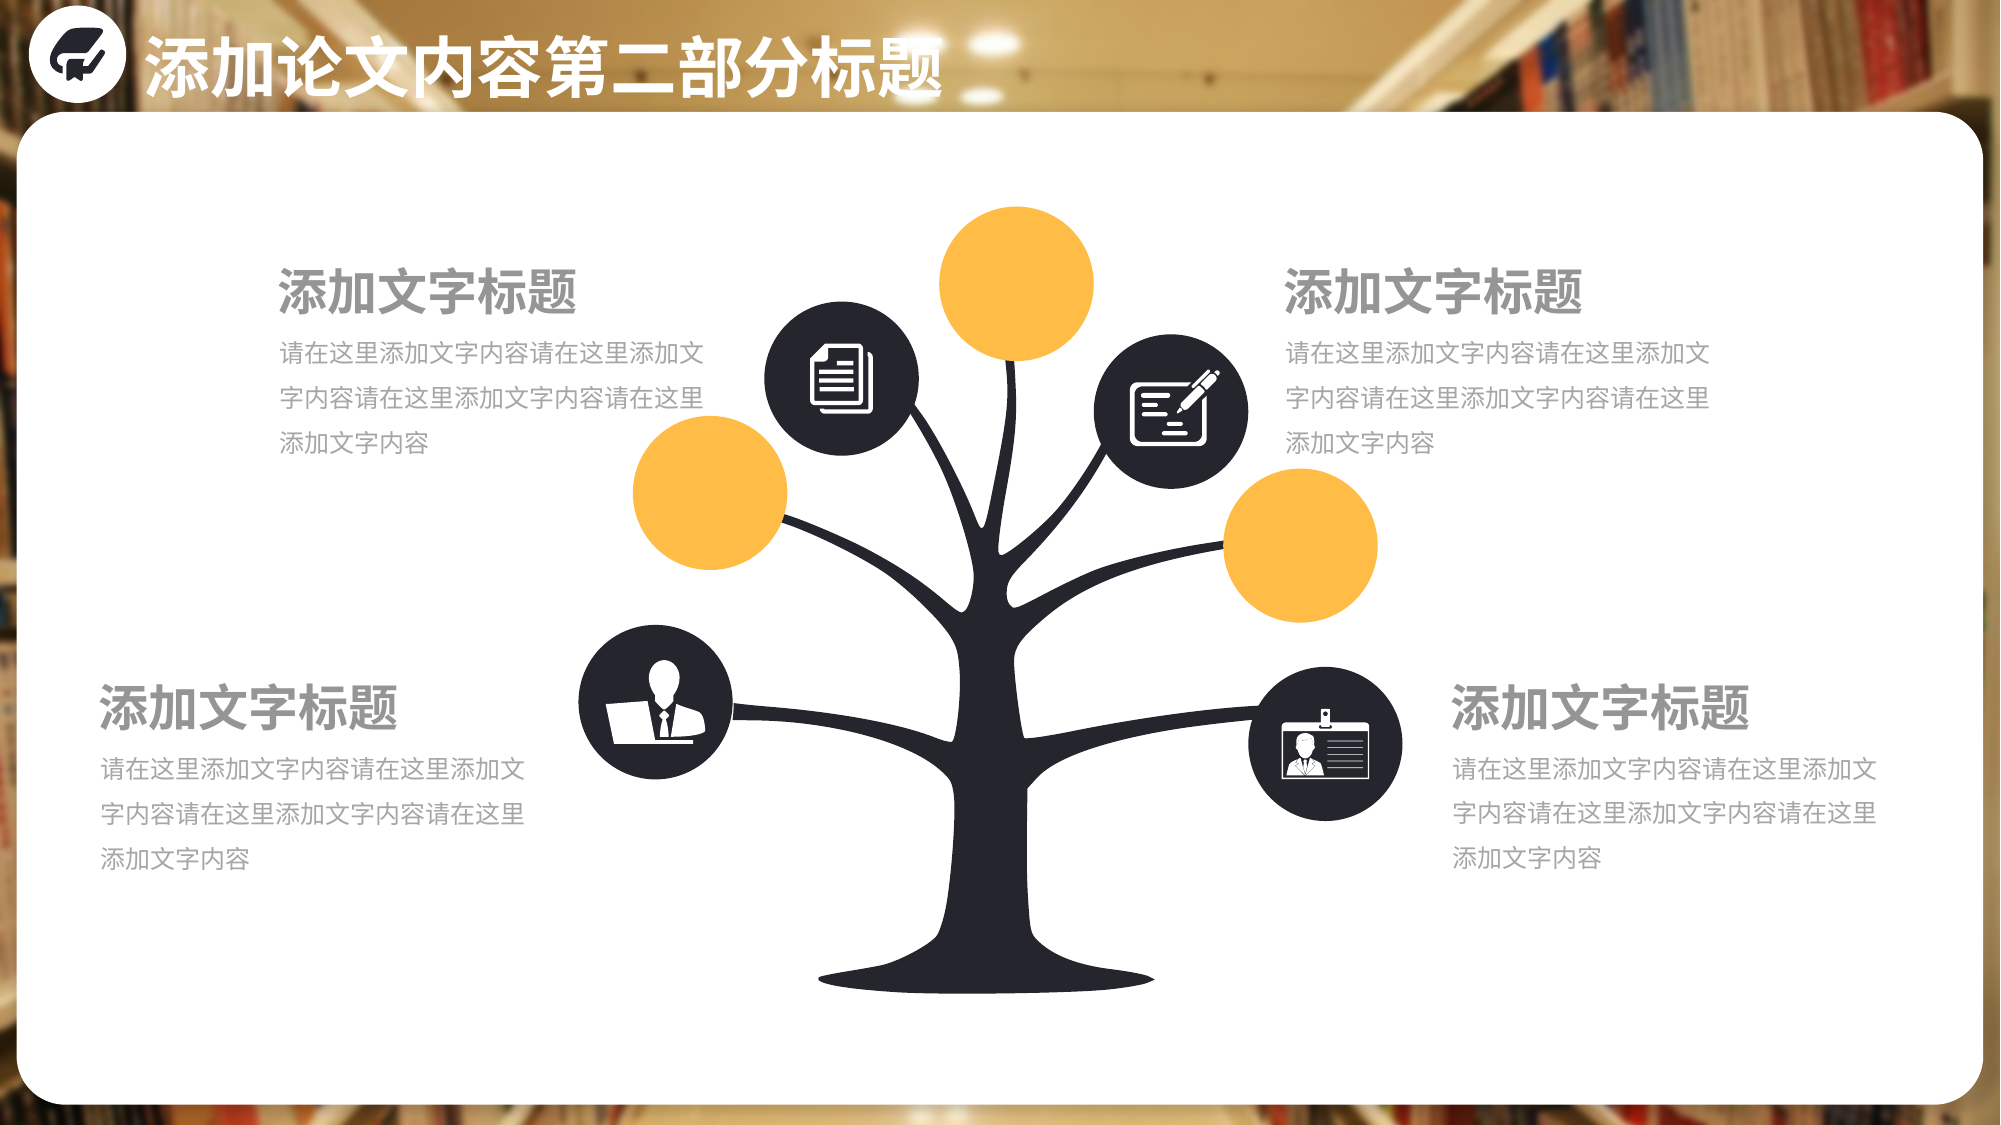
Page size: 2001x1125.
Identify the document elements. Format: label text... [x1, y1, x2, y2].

text_box 请在这里添加文字内容请在这里添加文字内容请在这里添加文字内容请在这里添加文字内容 [1270, 335, 1742, 445]
text_box [733, 361, 1248, 994]
text_box 请在这里添加文字内容请在这里添加文字内容请在这里添加文字内容请在这里添加文字内容 [264, 335, 736, 445]
text_box 添加文字标题 [83, 663, 557, 751]
text_box [939, 206, 1094, 362]
text_box 添加文字标题 [1268, 246, 1742, 335]
picture [0, 0, 2000, 1125]
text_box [1248, 666, 1403, 822]
text_box 请在这里添加文字内容请在这里添加文字内容请在这里添加文字内容请在这里添加文字内容 [1437, 750, 1909, 861]
text_box 请在这里添加文字内容请在这里添加文字内容请在这里添加文字内容请在这里添加文字内容 [85, 751, 557, 861]
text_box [1093, 334, 1249, 489]
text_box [28, 5, 127, 103]
text_box 添加文字标题 [1435, 662, 1909, 750]
text_box [15, 110, 1985, 1106]
text_box [632, 420, 788, 571]
text_box [1223, 468, 1378, 623]
text_box 添加论文内容第二部分标题 [128, 0, 1065, 113]
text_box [764, 301, 919, 456]
text_box 添加文字标题 [262, 246, 736, 335]
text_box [578, 624, 733, 780]
